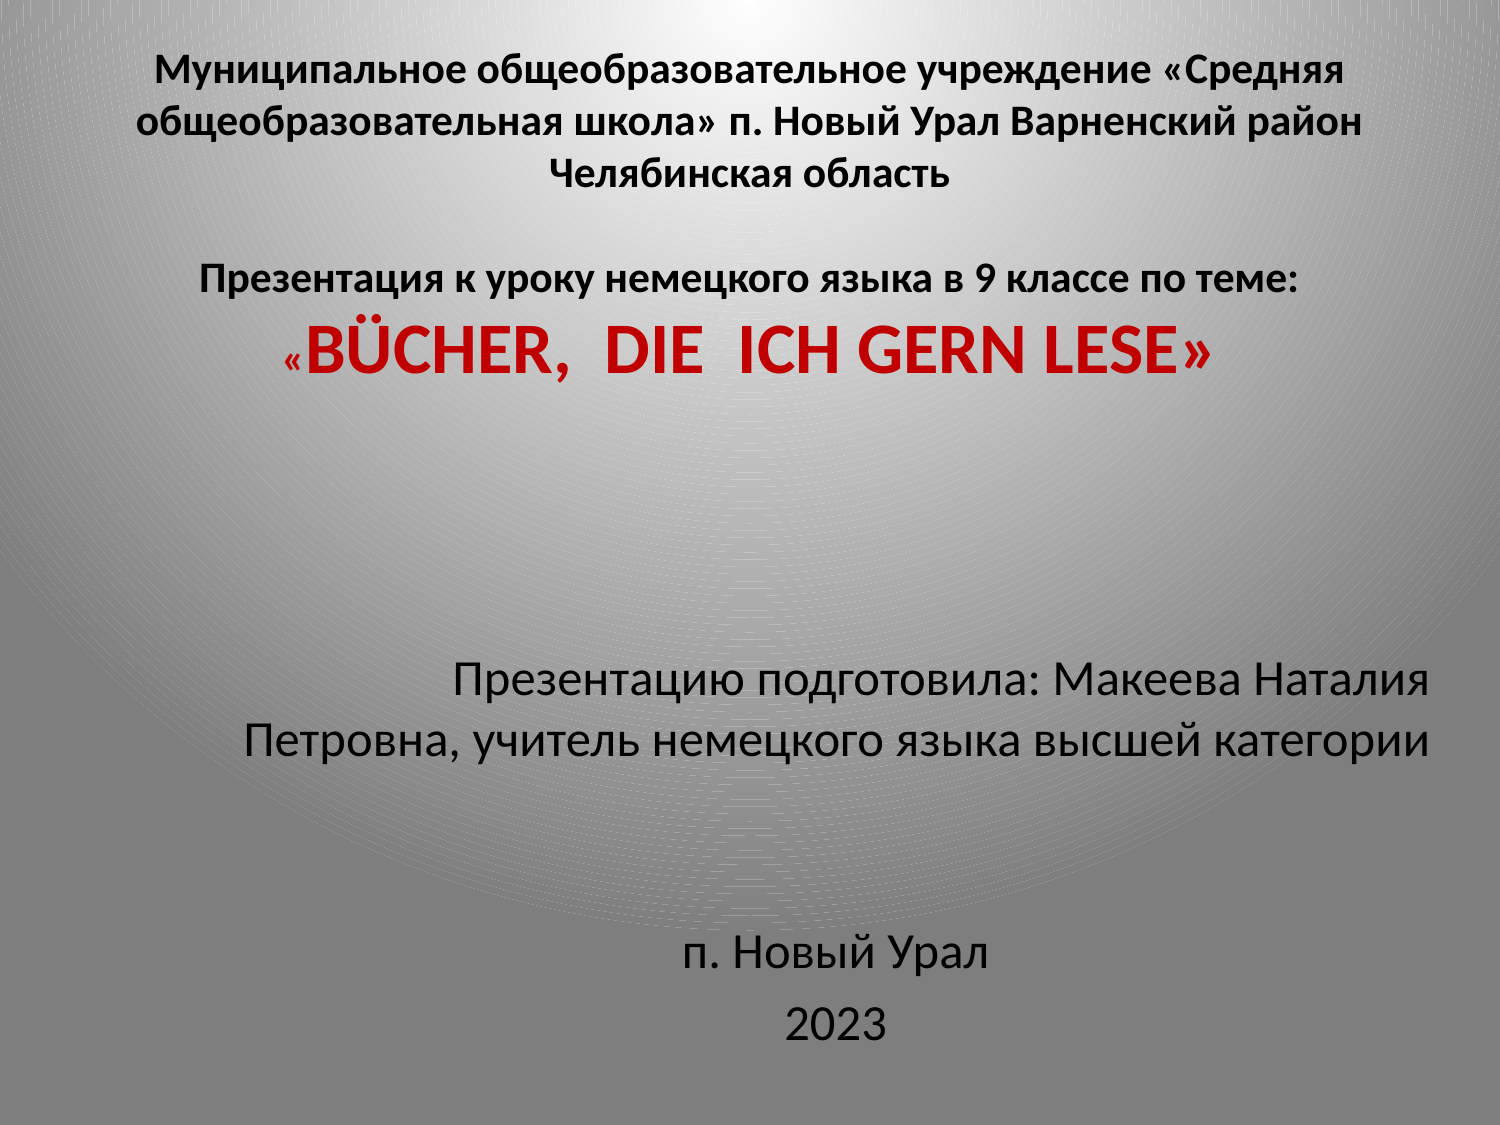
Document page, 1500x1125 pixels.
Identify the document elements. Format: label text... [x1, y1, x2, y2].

title Муниципальное общеобразовательное учреждение «Средняя общеобразовательная школа» п. Новый Урал Варненский район Челябинская область Презентация к уроку немецкого языка в 9 классе по теме: «BÜCHER, DIE ICH GERN LESE» [112, 30, 1388, 398]
subtitle Презентацию подготовила: Макеева Наталия Петровна, учитель немецкого языка высшей категории п. Новый Урал 2023 [225, 637, 1447, 1071]
